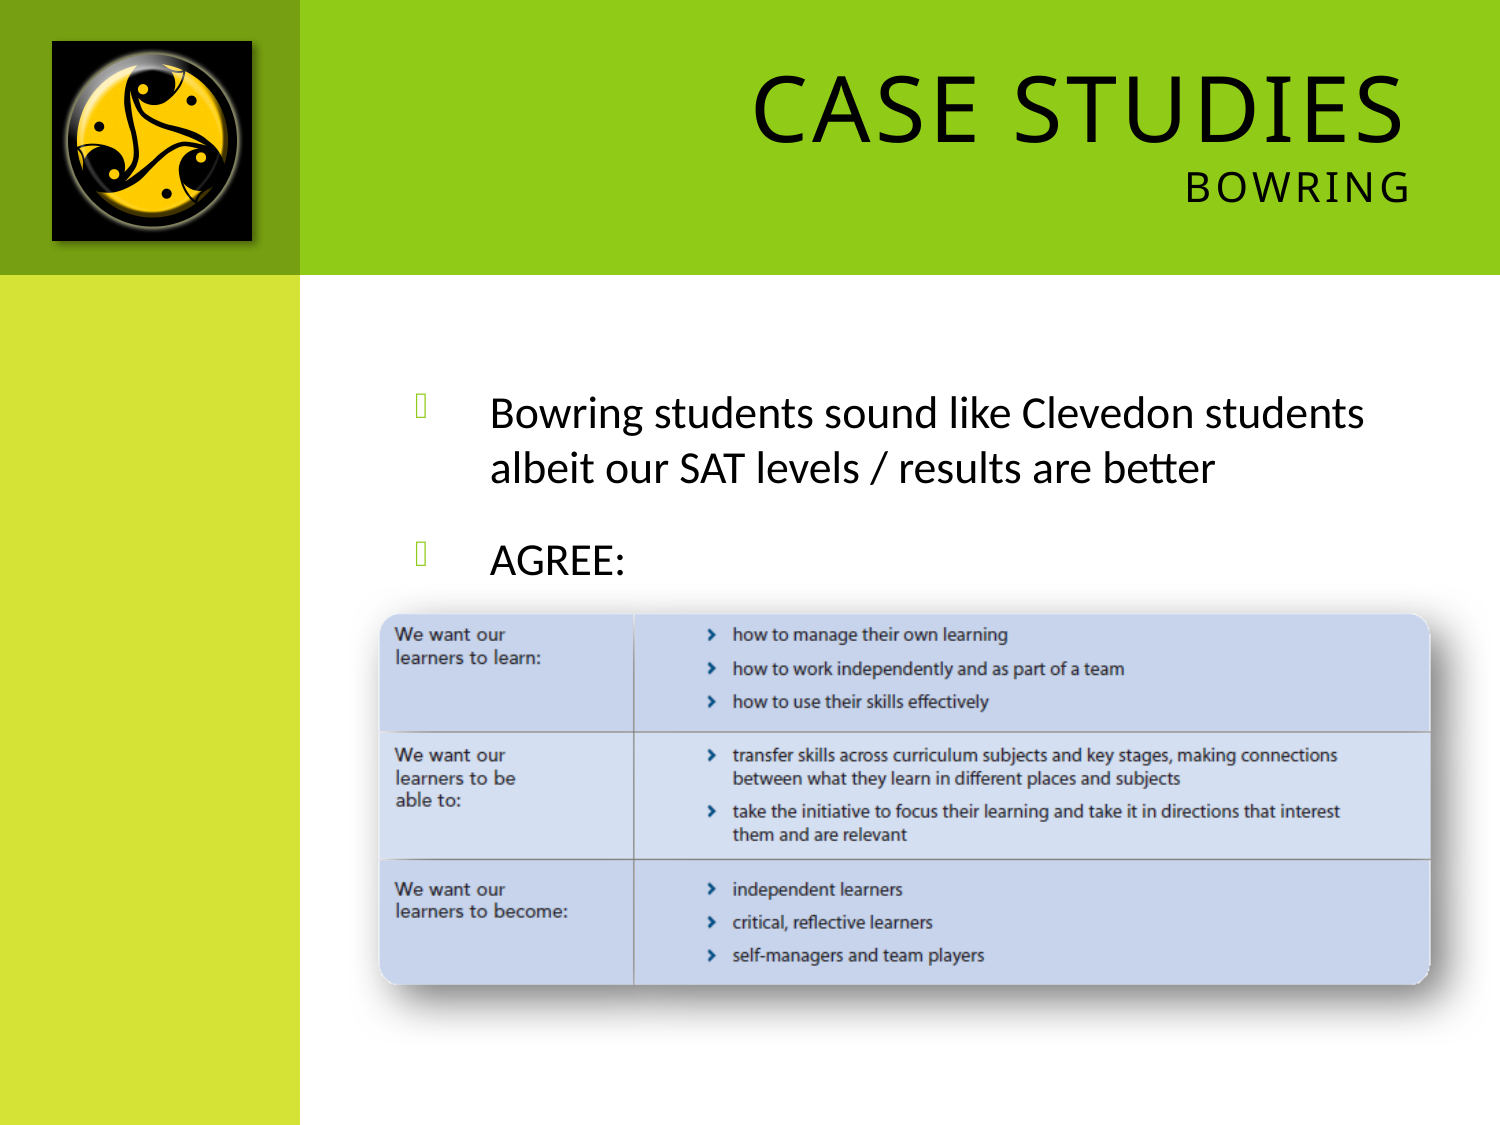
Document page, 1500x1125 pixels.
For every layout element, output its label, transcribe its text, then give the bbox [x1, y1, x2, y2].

picture [58, 46, 247, 235]
list Bowring students sound like Clevedon students albeit our SAT levels / results are better AGREE: [399, 375, 1425, 581]
title Case studies Bowring [399, 37, 1425, 225]
picture [362, 597, 1442, 999]
